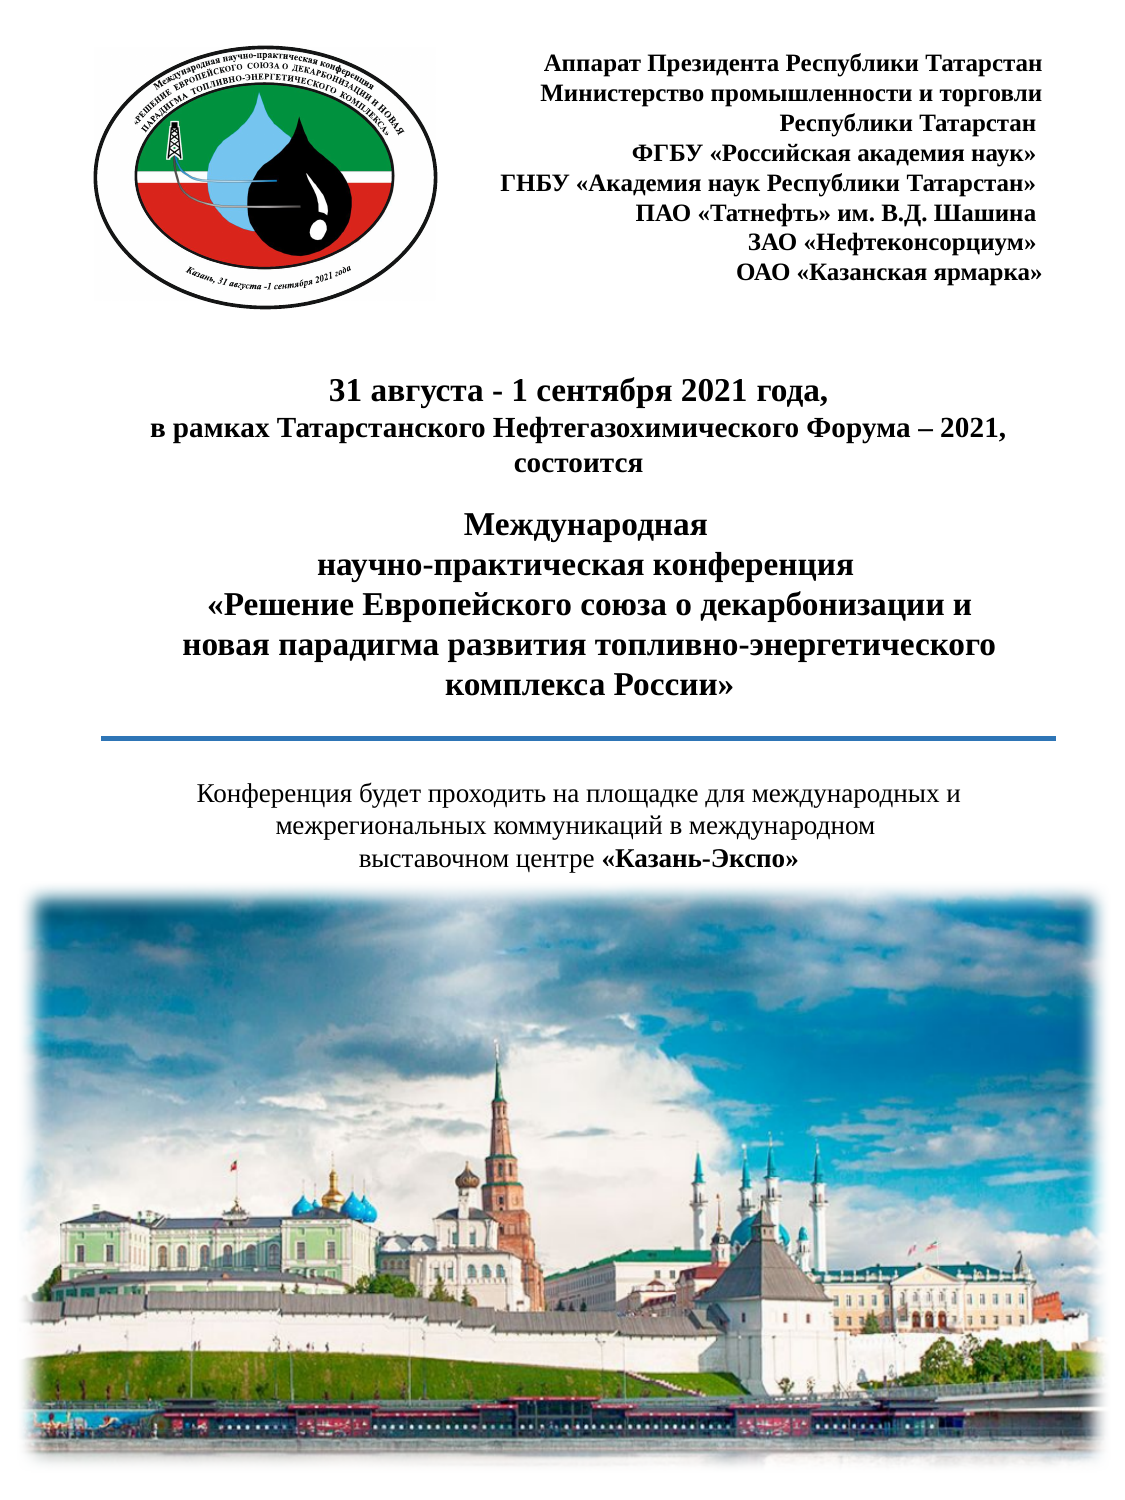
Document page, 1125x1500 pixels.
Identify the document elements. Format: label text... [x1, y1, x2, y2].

text_box Конференция будет проходить на площадке для международных и межрегиональных коммуникаций в международном выставочном центре «Казань-Экспо» [158, 767, 999, 880]
text_box 31 августа - 1 сентября 2021 года, в рамках Татарстанского Нефтегазохимического Форума – 2021, состоится [135, 360, 1023, 486]
text_box Международная научно-практическая конференция «Решение Европейского союза о декарбонизации и новая парадигма развития топливно-энергетического комплекса России» [158, 739, 1022, 750]
text_box Аппарат Президента Республики Татарстан Министерство промышленности и торговли Республики Татарстан ФГБУ «Российская академия наук» ГНБУ «Академия наук Республики Татарстан» ПАО «Татнефть» им. В.Д. Шашина ЗАО «Нефтеконсорциум» ОАО «Казанская ярмарка» [452, 38, 1058, 294]
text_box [85, 35, 441, 313]
text_box Международная научно-практическая конференция «Решение Европейского союза о декарбонизации и новая парадигма развития топливно-энергетического комплекса России» [158, 455, 1022, 738]
picture [17, 881, 1111, 1473]
